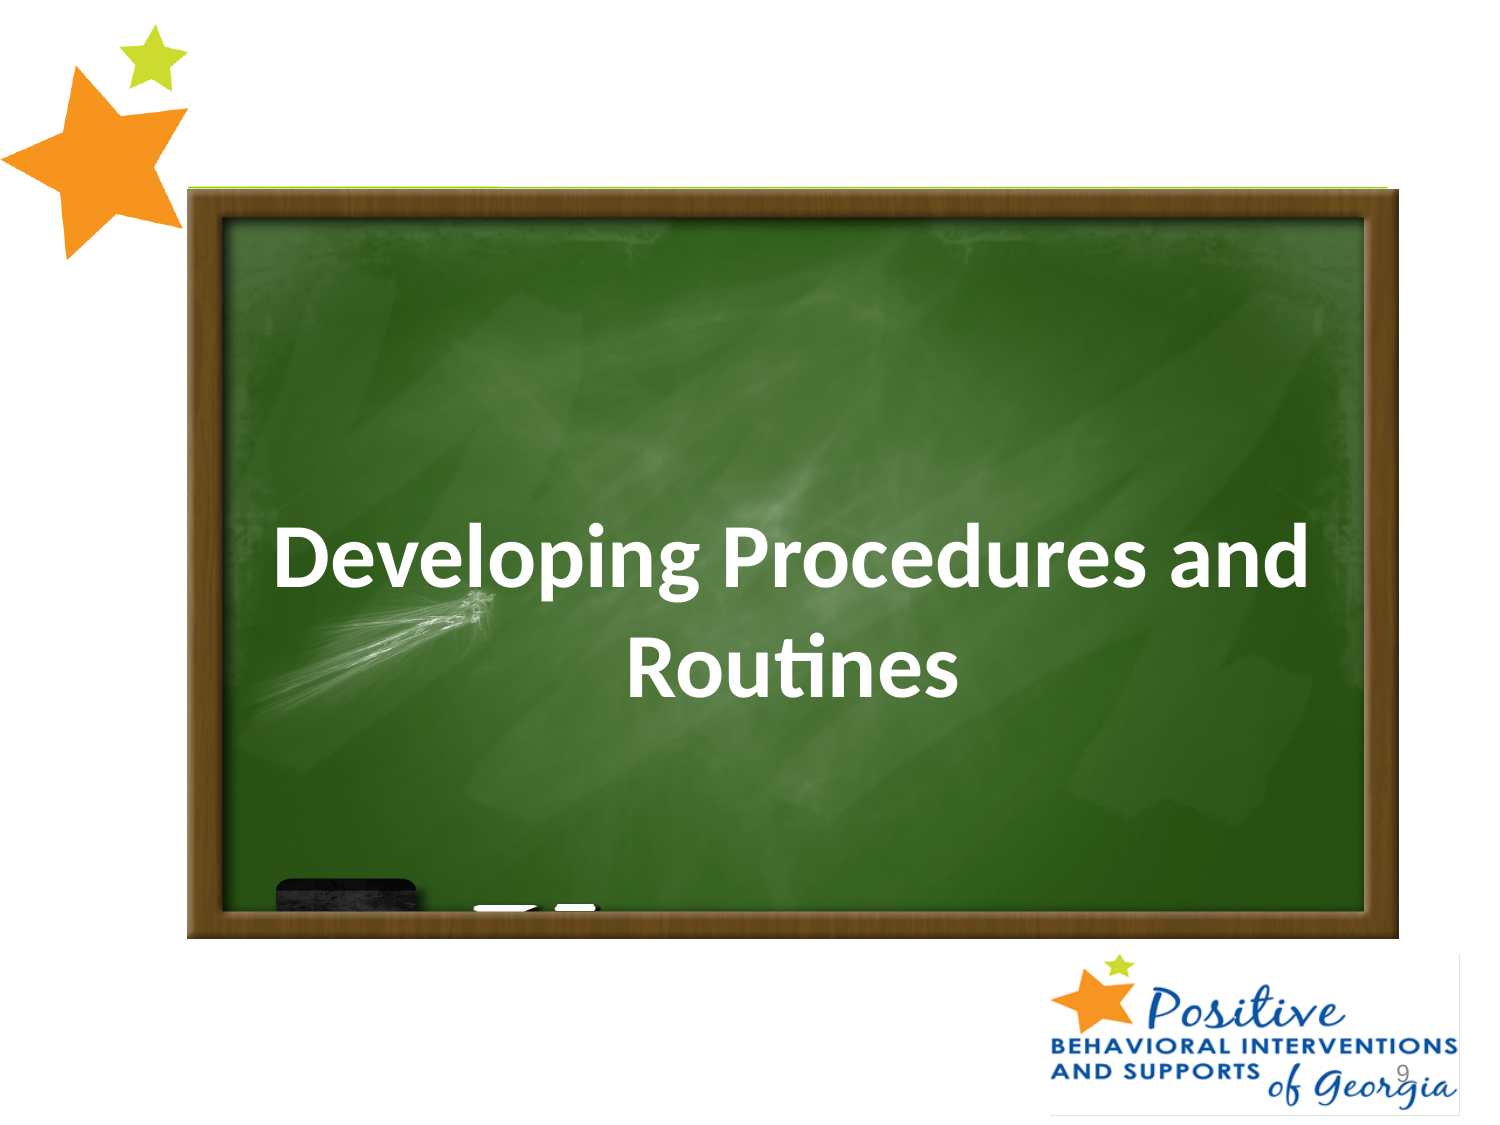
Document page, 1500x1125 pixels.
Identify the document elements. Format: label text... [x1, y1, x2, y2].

picture [1050, 954, 1461, 1117]
picture [0, 24, 1399, 940]
text_box 9 [1074, 1042, 1425, 1103]
